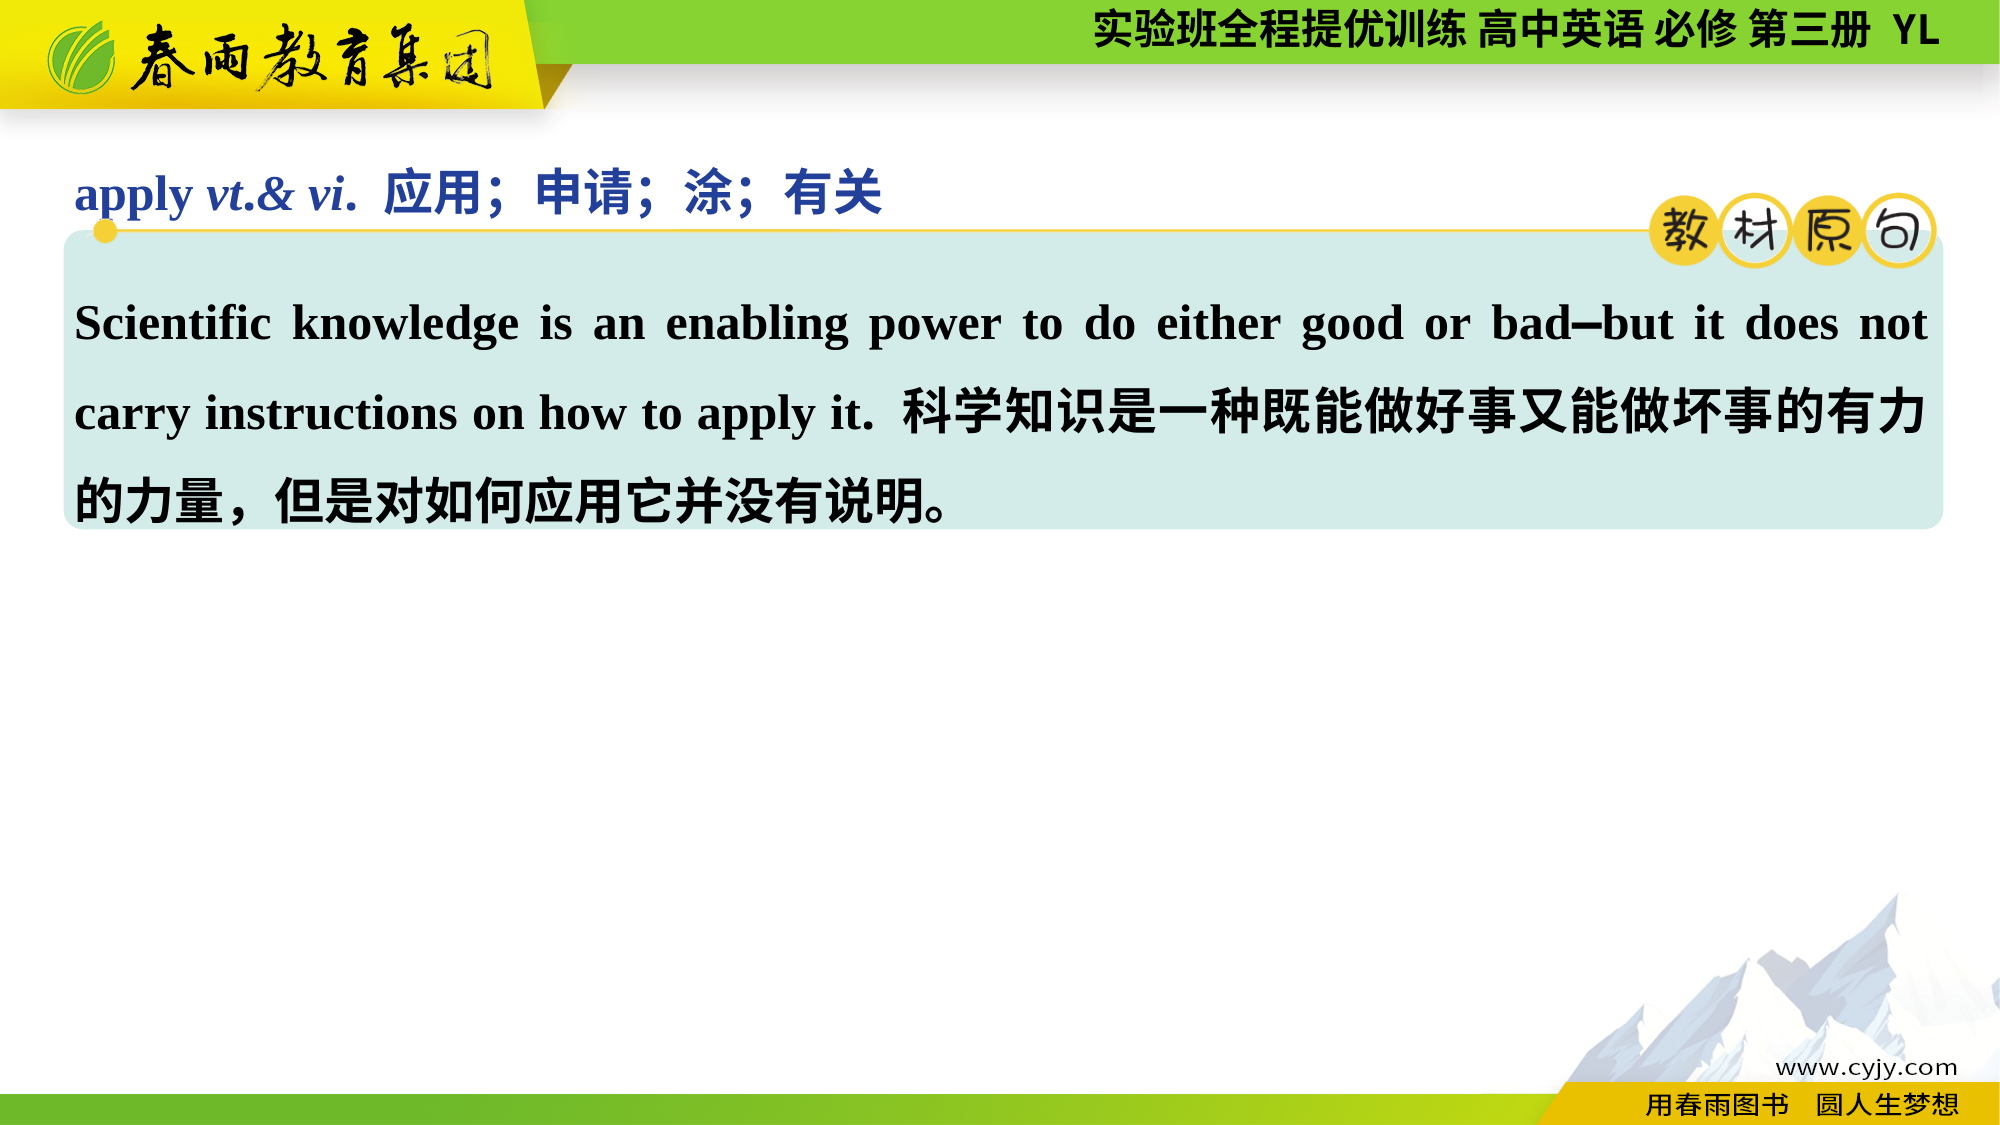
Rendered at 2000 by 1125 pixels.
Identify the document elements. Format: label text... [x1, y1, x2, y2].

picture [0, 0, 2000, 1125]
list apply vt.& vi. 应用；申请；涂；有关 Scientific knowledge is an enabling power to do either good or bad—but it does not carry instructions on how to apply it. 科学知识是一种既能做好事又能做坏事的有力的力量，但是对如何应用它并没有说明。 [59, 122, 1944, 530]
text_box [87, 184, 1938, 271]
